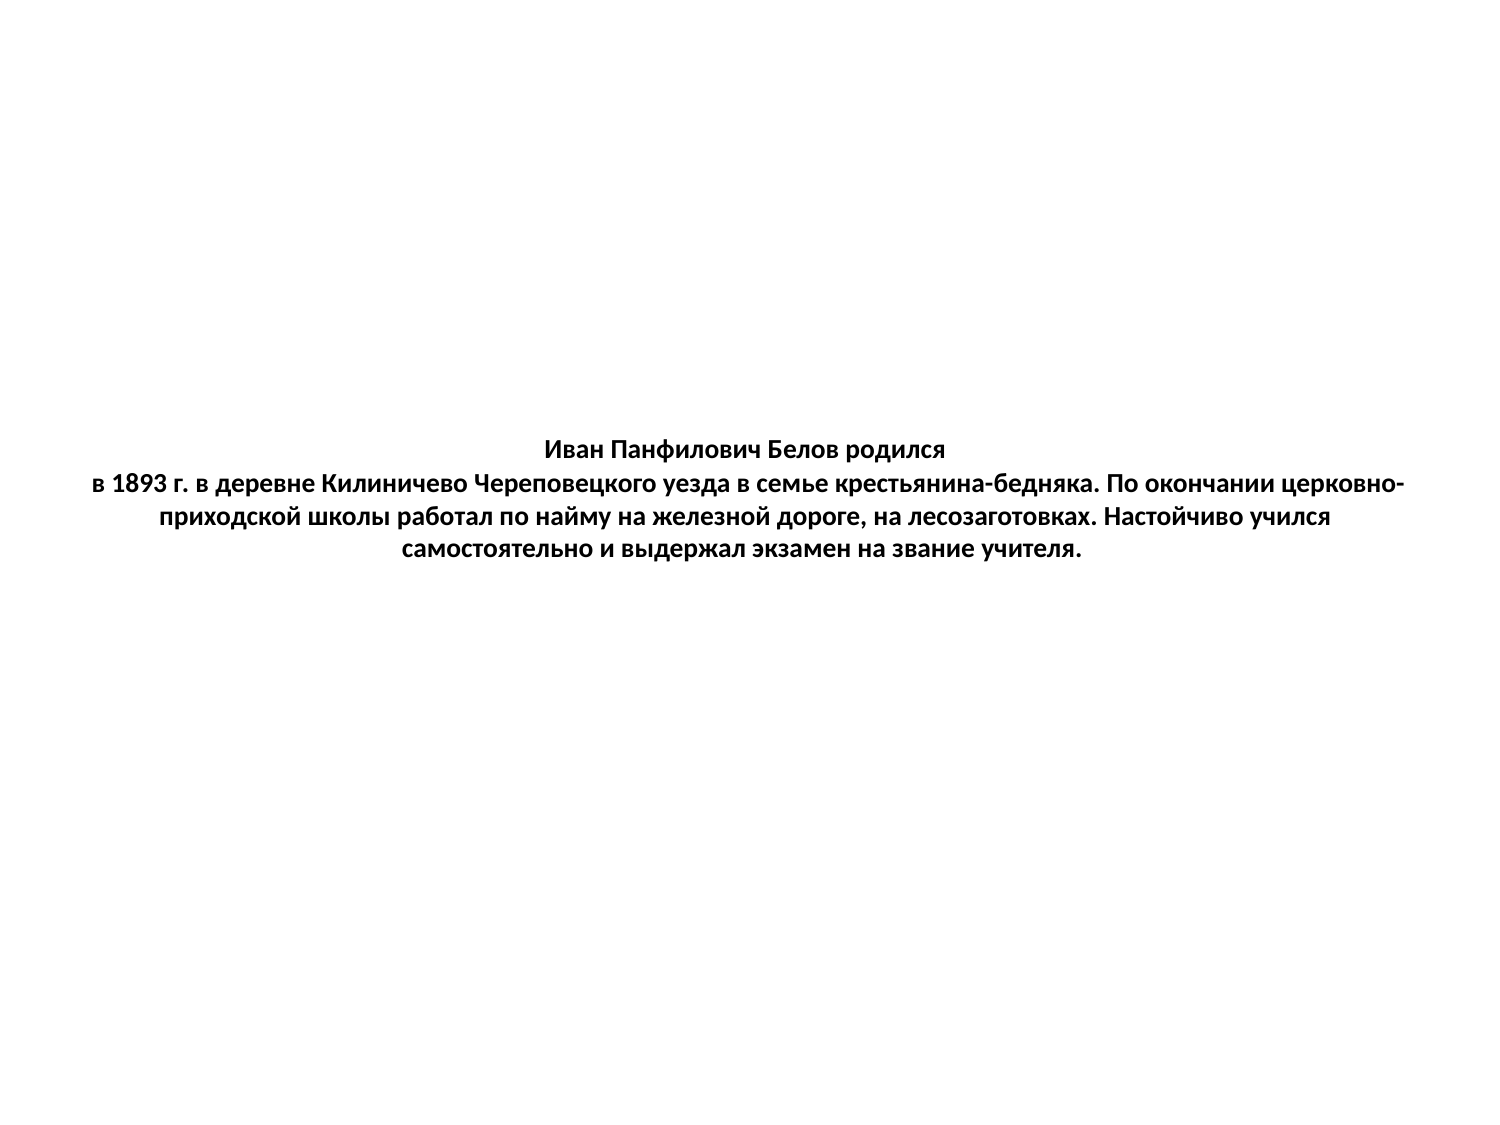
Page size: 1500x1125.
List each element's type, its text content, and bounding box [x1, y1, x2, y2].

title Иван Панфилович Белов родился в 1893 г. в деревне Килиничево Череповецкого уезда в семье крестьянина-бедняка. По окончании церковно-приходской школы работал по найму на железной дороге, на лесозаготовках. Настойчиво учился самостоятельно и выдержал экзамен на звание учителя. [70, 421, 1421, 610]
